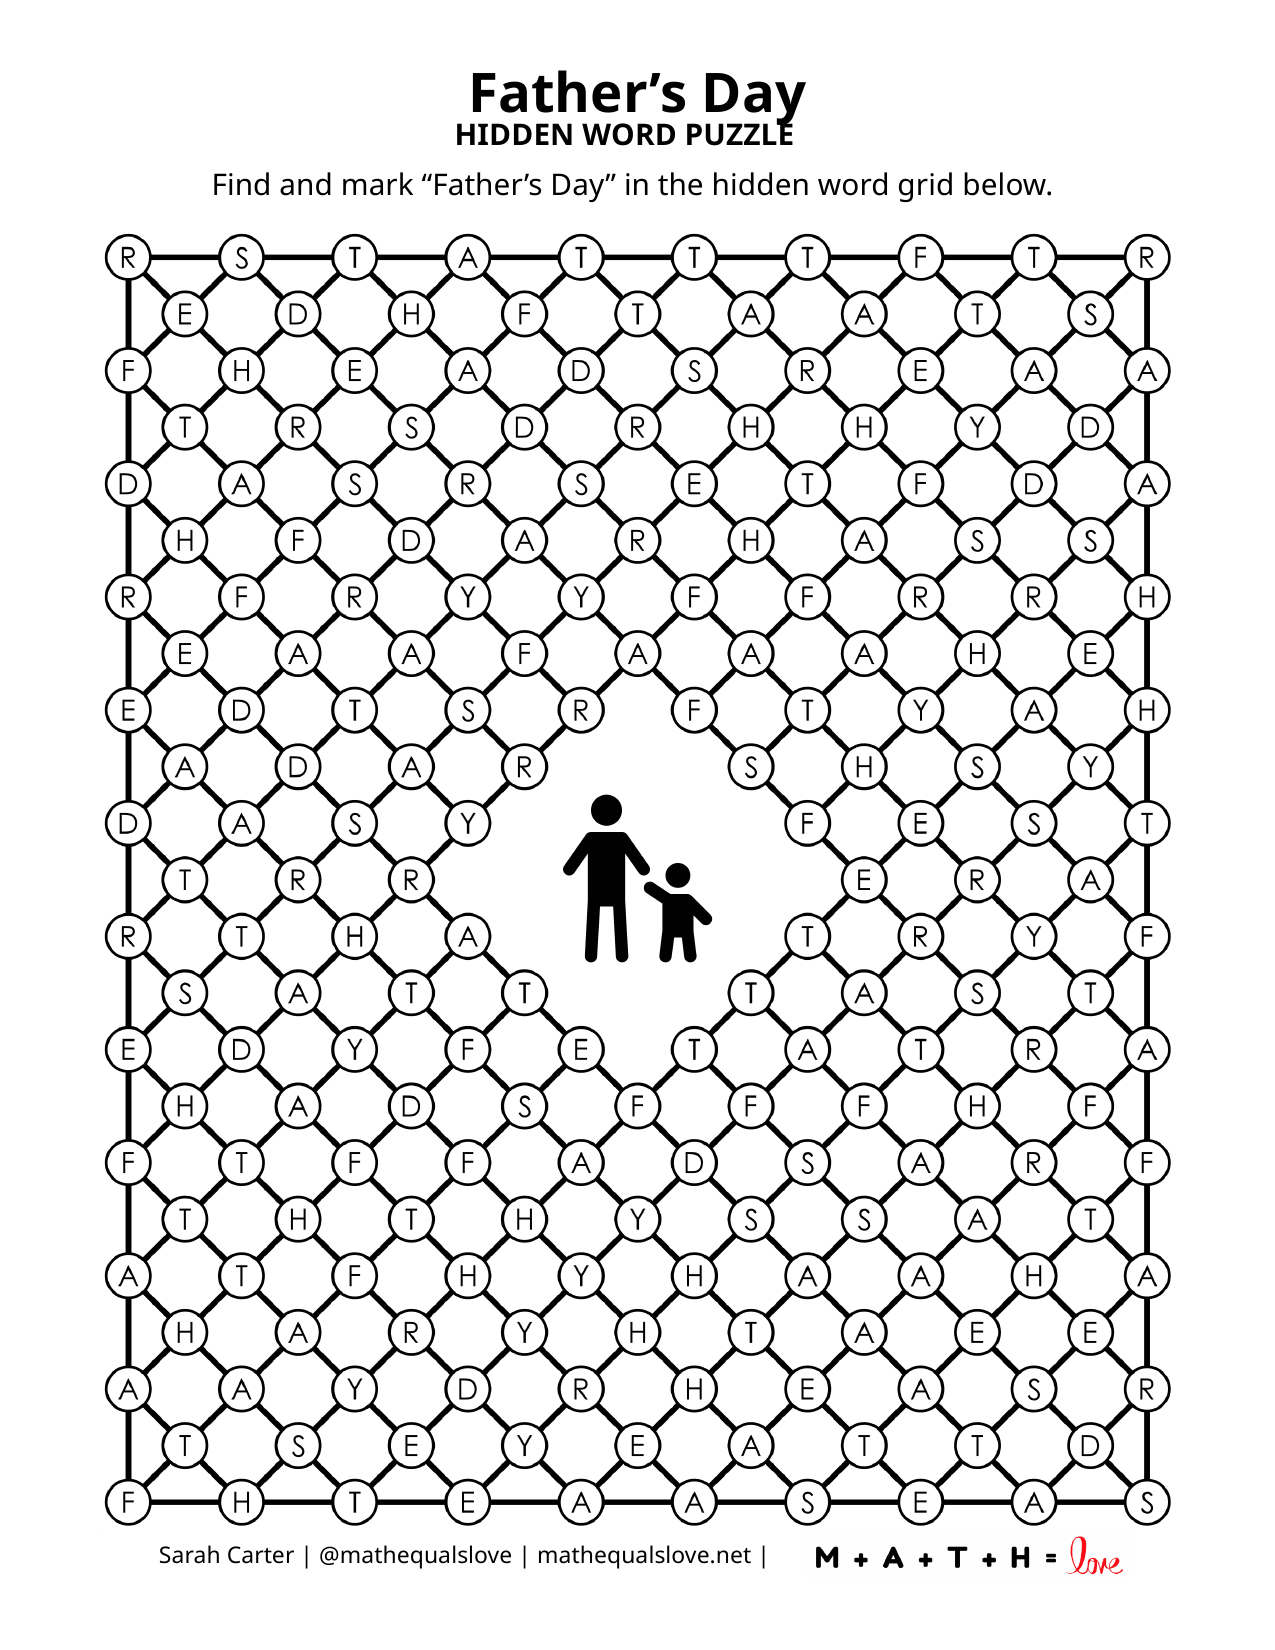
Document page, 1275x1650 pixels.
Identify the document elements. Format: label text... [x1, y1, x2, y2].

text_box Find and mark “Father’s Day” in the hidden word grid below. [86, 158, 1189, 209]
picture [97, 226, 1178, 1533]
text_box HIDDEN WORD PUZZLE [319, 108, 930, 159]
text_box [143, 1533, 1132, 1579]
text_box Father’s Day [284, 57, 991, 124]
